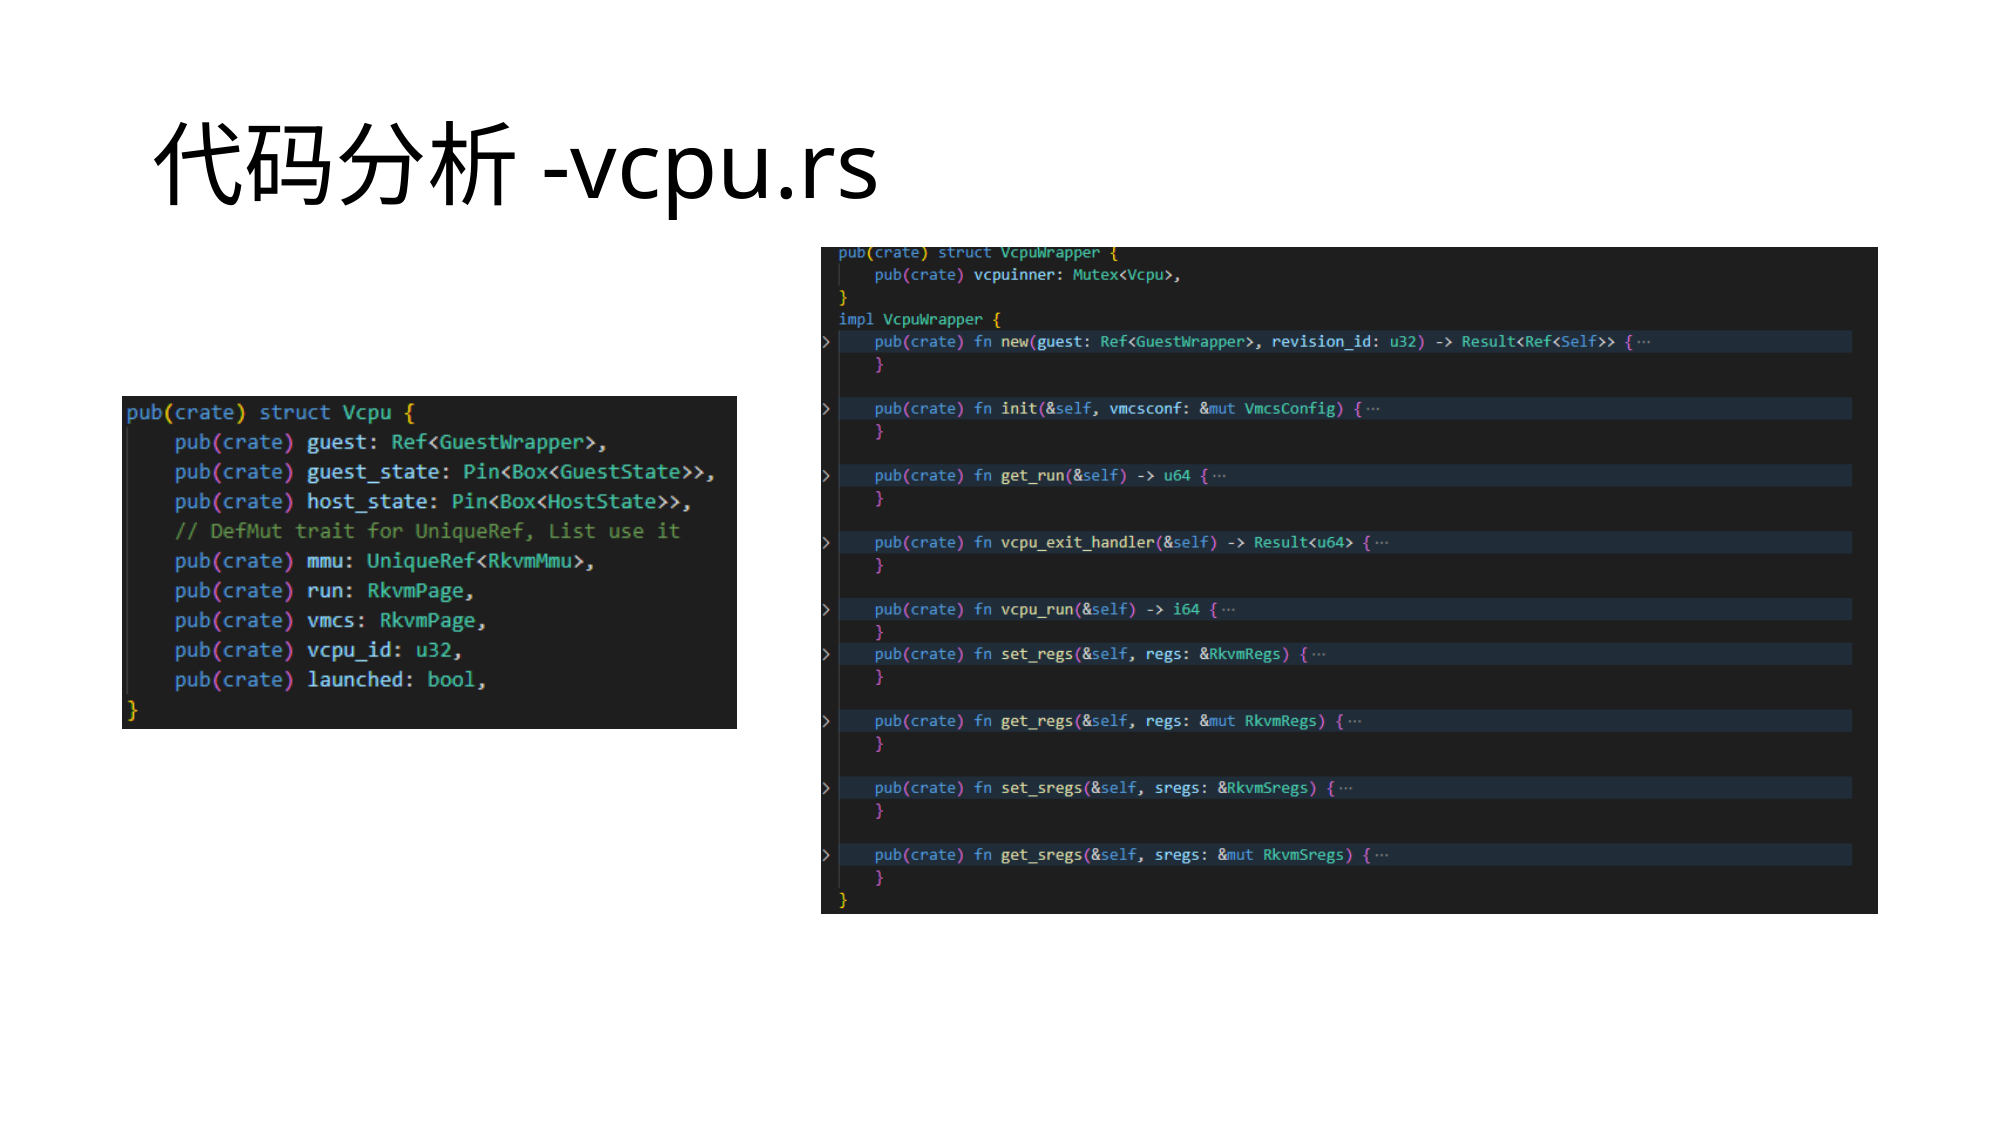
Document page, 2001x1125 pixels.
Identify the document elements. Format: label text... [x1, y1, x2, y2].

title 代码分析-vcpu.rs [137, 59, 1863, 278]
picture [821, 247, 1878, 914]
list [122, 395, 737, 729]
